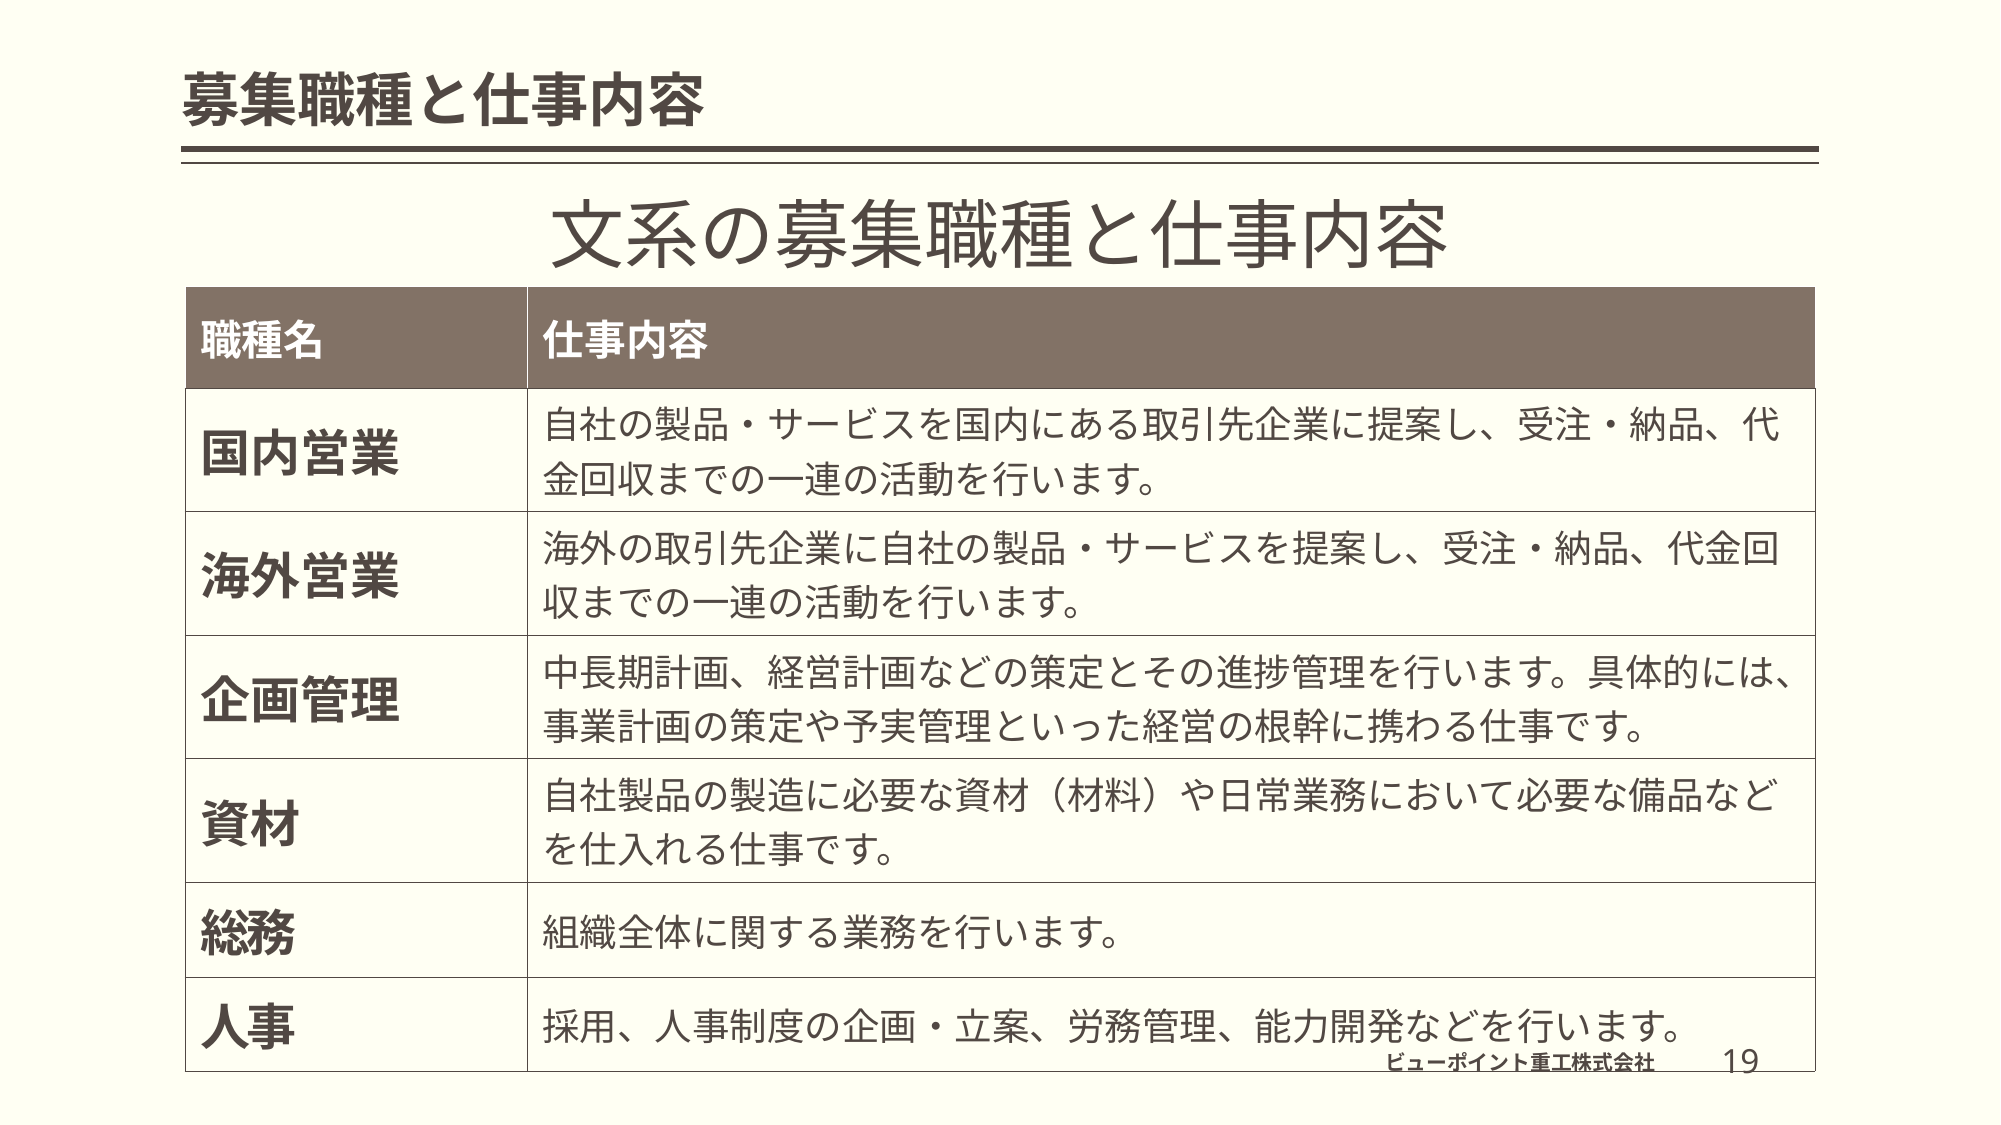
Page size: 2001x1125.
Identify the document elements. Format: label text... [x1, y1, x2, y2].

title 募集職種と仕事内容 [181, 48, 1819, 143]
table_cell 資材 [186, 759, 527, 882]
table_cell 自社製品の製造に必要な資材（材料）や日常業務において必要な備品などを仕入れる仕事です。 [528, 759, 1815, 882]
table_cell 自社の製品・サービスを国内にある取引先企業に提案し、受注・納品、代金回収までの一連の活動を行います。 [528, 389, 1815, 511]
table_cell 国内営業 [186, 389, 527, 511]
table_cell 総務 [186, 883, 527, 977]
table_cell 海外営業 [186, 512, 527, 635]
table_cell 中長期計画、経営計画などの策定とその進捗管理を行います。具体的には、事業計画の策定や予実管理といった経営の根幹に携わる仕事です。 [528, 636, 1815, 758]
table_cell 組織全体に関する業務を行います。 [528, 883, 1815, 977]
table_cell 人事 [186, 978, 527, 1071]
text_box 文系の募集職種と仕事内容 [534, 179, 1465, 285]
table_cell 採用、人事制度の企画・立案、労務管理、能力開発などを行います。 [528, 978, 1815, 1071]
table_header 職種名 [186, 287, 527, 388]
table_cell 企画管理 [186, 636, 527, 758]
table_header 仕事内容 [528, 287, 1815, 388]
table_cell 海外の取引先企業に自社の製品・サービスを提案し、受注・納品、代金回収までの一連の活動を行います。 [528, 512, 1815, 635]
